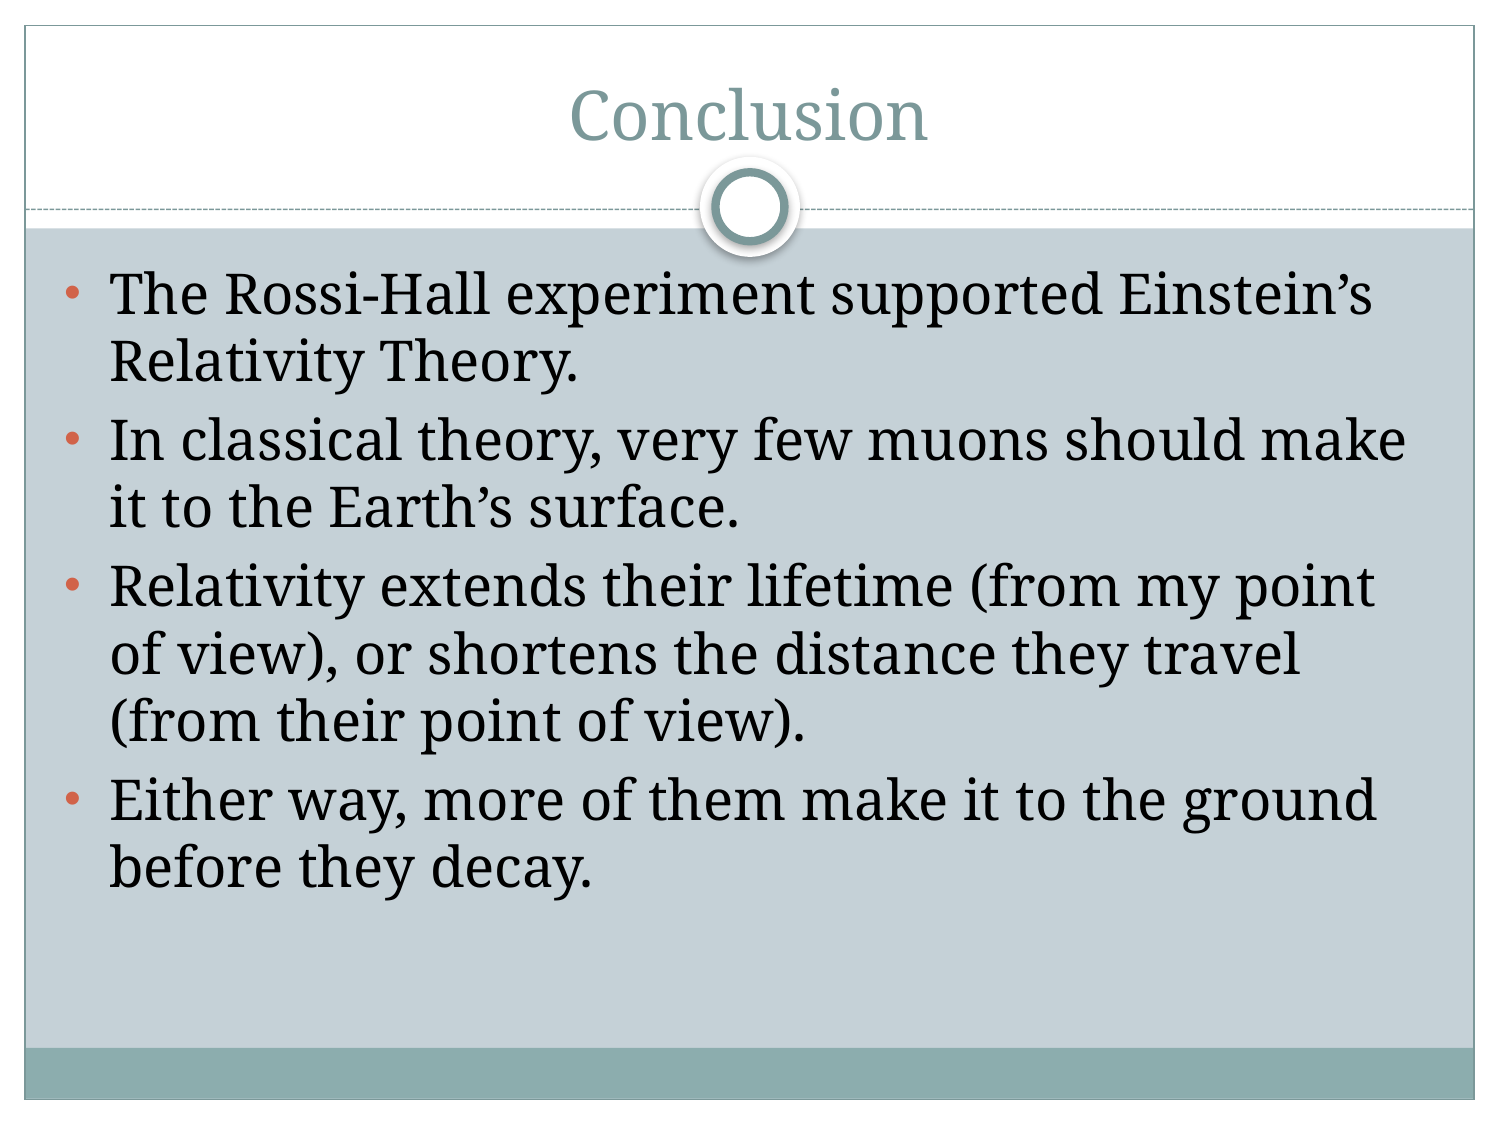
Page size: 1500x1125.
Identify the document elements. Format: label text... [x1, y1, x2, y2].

title Conclusion [49, 37, 1450, 162]
list The Rossi-Hall experiment supported Einstein’s Relativity Theory. In classical theory, very few muons should make it to the Earth’s surface. Relativity extends their lifetime (from my point of view), or shortens the distance they travel (from their point of view). Either way, more of them make it to the ground before they decay. [49, 250, 1445, 1001]
